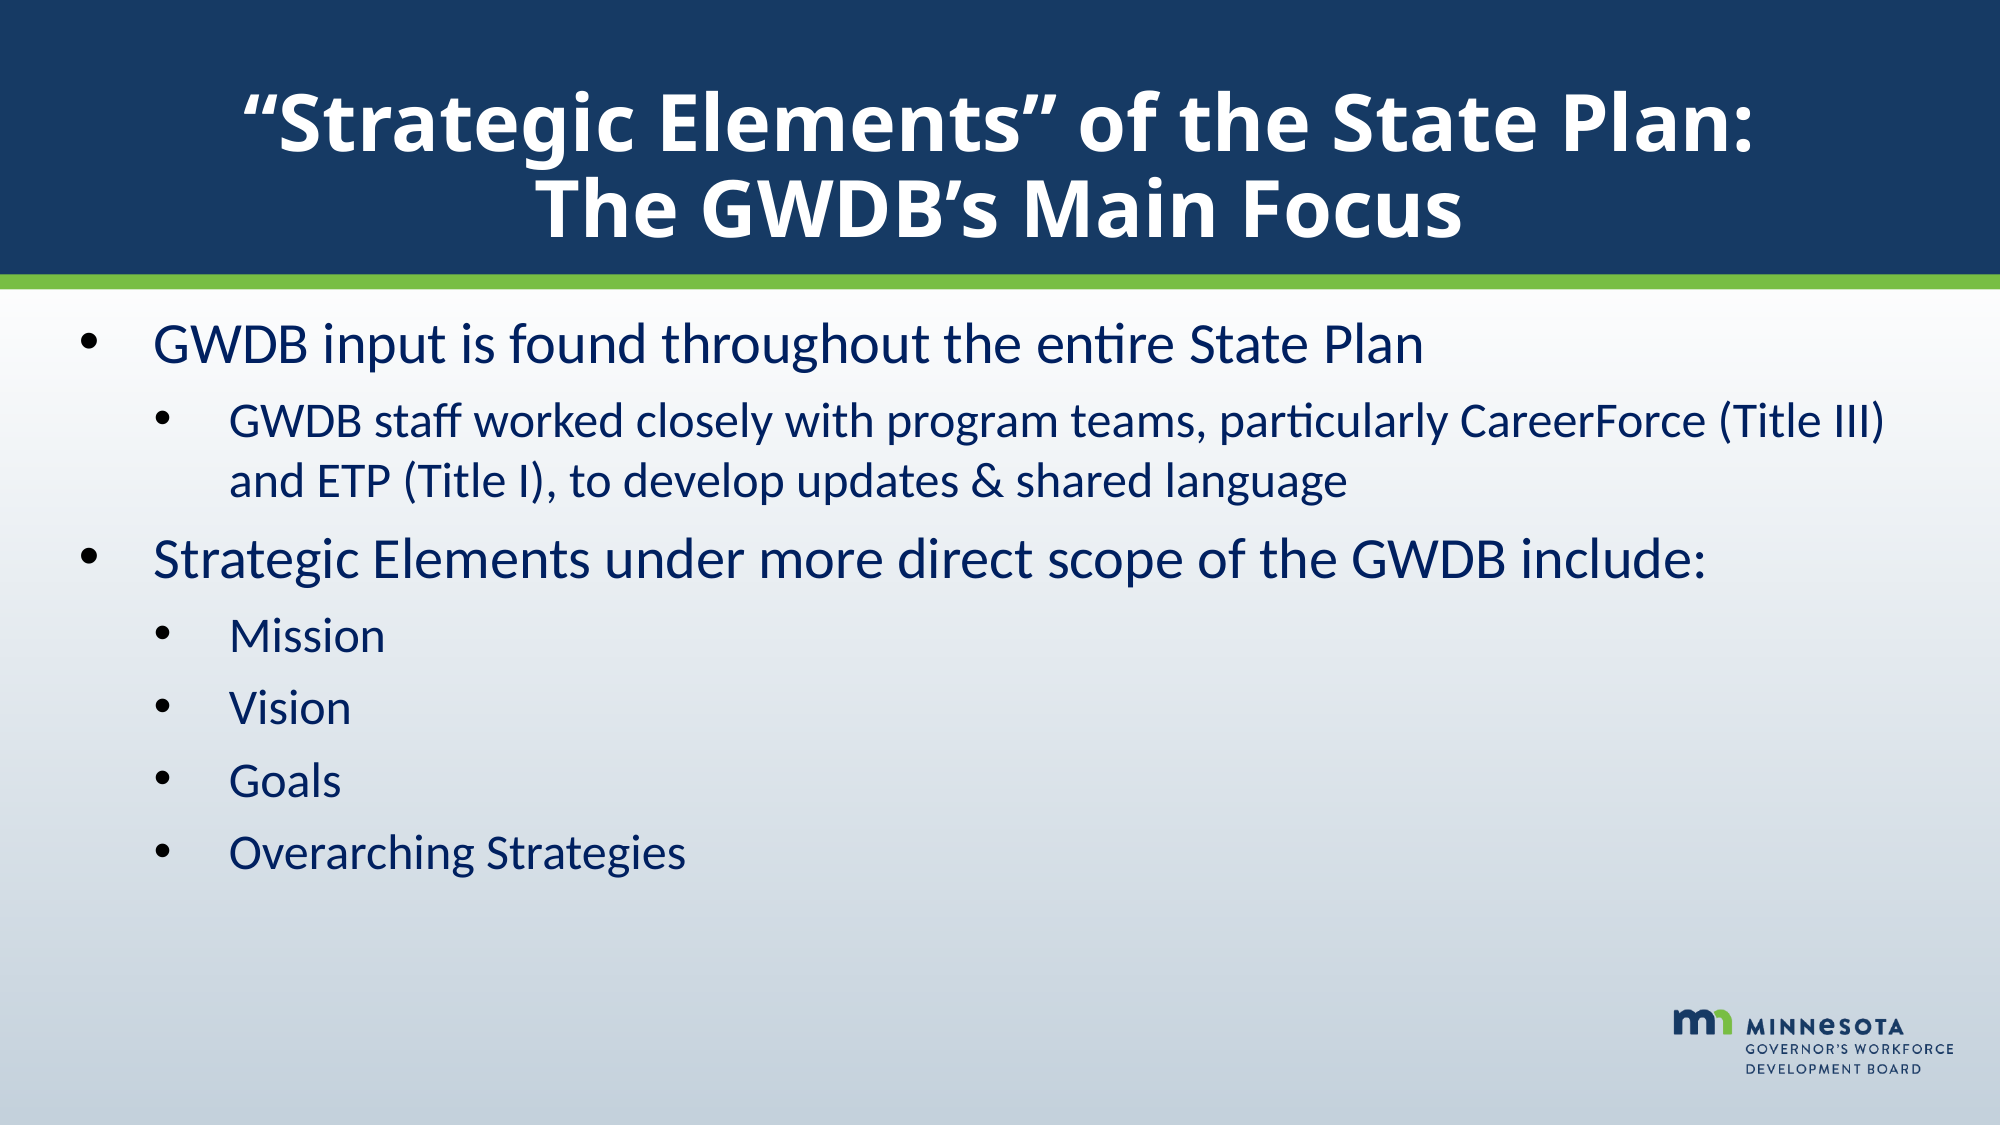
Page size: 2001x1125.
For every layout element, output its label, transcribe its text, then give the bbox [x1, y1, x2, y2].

list GWDB input is found throughout the entire State Plan GWDB staff worked closely with program teams, particularly CareerForce (Title III) and ETP (Title I), to develop updates & shared language Strategic Elements under more direct scope of the GWDB include: Mission Vision Goals Overarching Strategies [49, 297, 1951, 1088]
picture [0, 0, 2000, 1125]
title “Strategic Elements” of the State Plan: The GWDB’s Main Focus [137, 59, 1863, 278]
